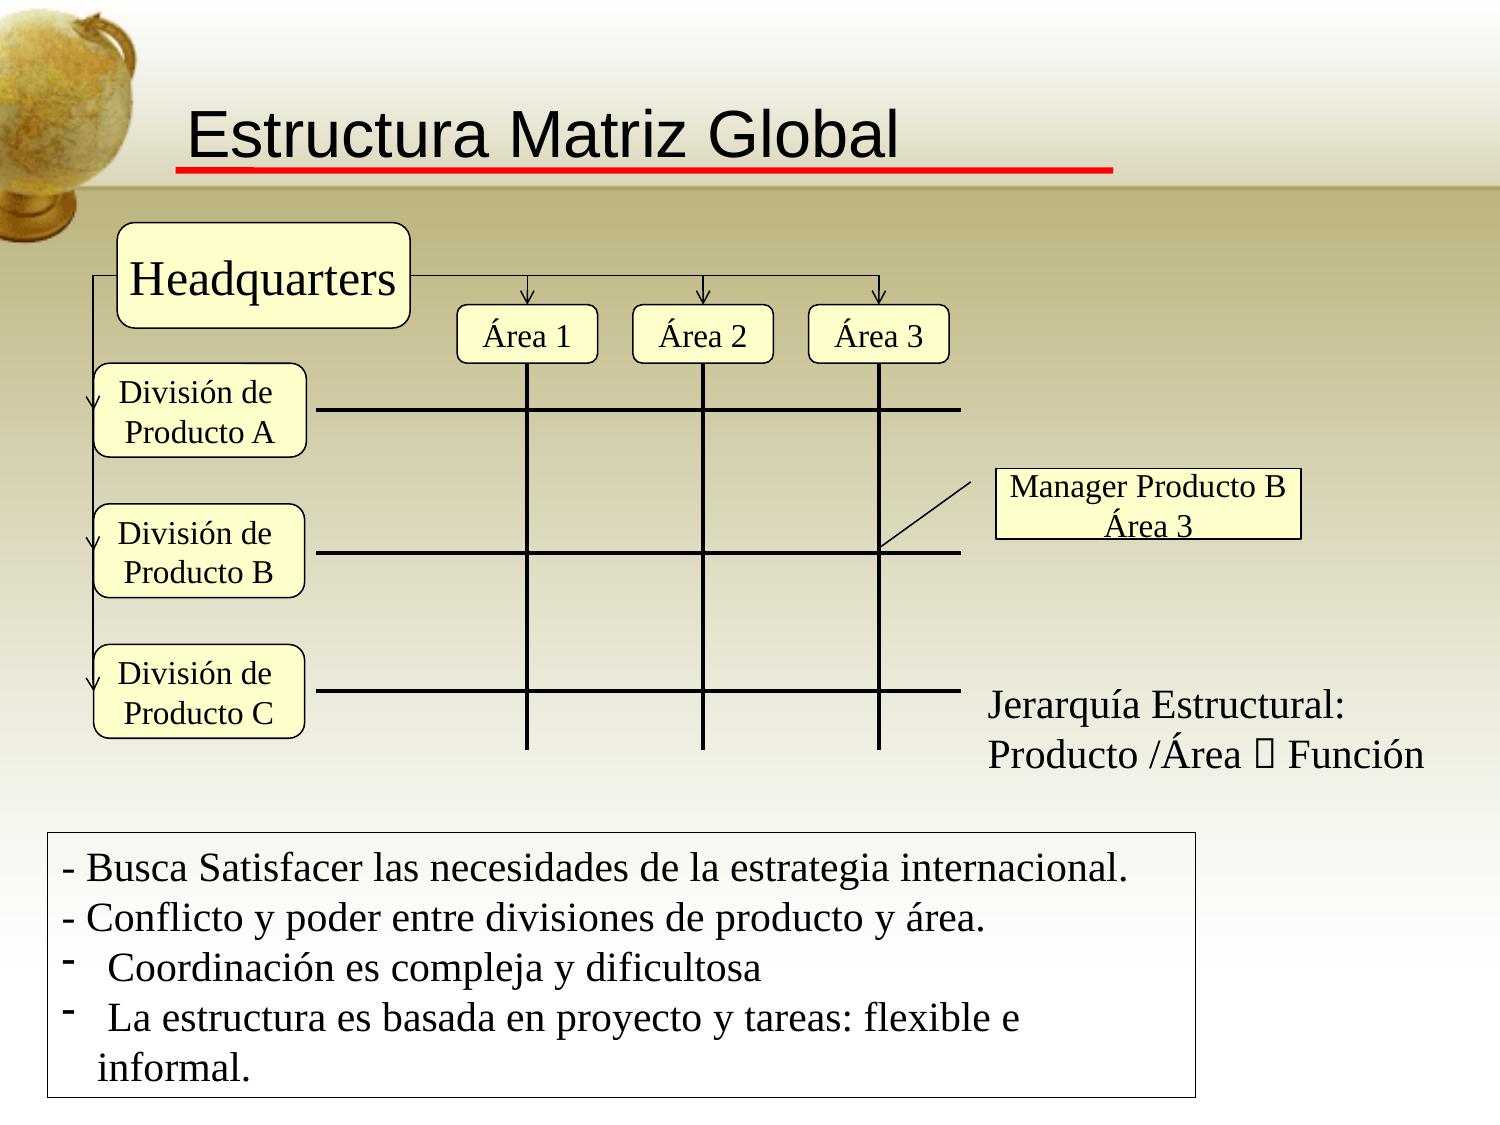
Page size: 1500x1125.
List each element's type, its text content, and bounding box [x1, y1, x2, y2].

text_box Área 3 [808, 304, 950, 364]
text_box División de Producto A [122, 363, 307, 458]
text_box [93, 417, 118, 551]
text_box Área 1 [457, 314, 598, 364]
title Estructura Matriz Global [170, 36, 1436, 179]
text_box Headquarters [117, 222, 411, 329]
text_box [93, 275, 118, 411]
text_box División de Producto B [121, 503, 305, 598]
text_box Manager Producto B Área 3 [996, 468, 1301, 540]
text_box División de Producto C [93, 644, 305, 739]
text_box - Busca Satisfacer las necesidades de la estrategia internacional. - Conflicto y poder entre divisiones de producto y área. Coordinación es compleja y dificultosa La estructura es basada en proyecto y tareas: flexible e informal. [46, 832, 1196, 1097]
text_box Área 2 [632, 313, 774, 364]
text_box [409, 275, 880, 305]
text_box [93, 557, 118, 692]
picture [0, 0, 1500, 1125]
text_box Jerarquía Estructural: Producto /Área  Función [972, 668, 1489, 784]
